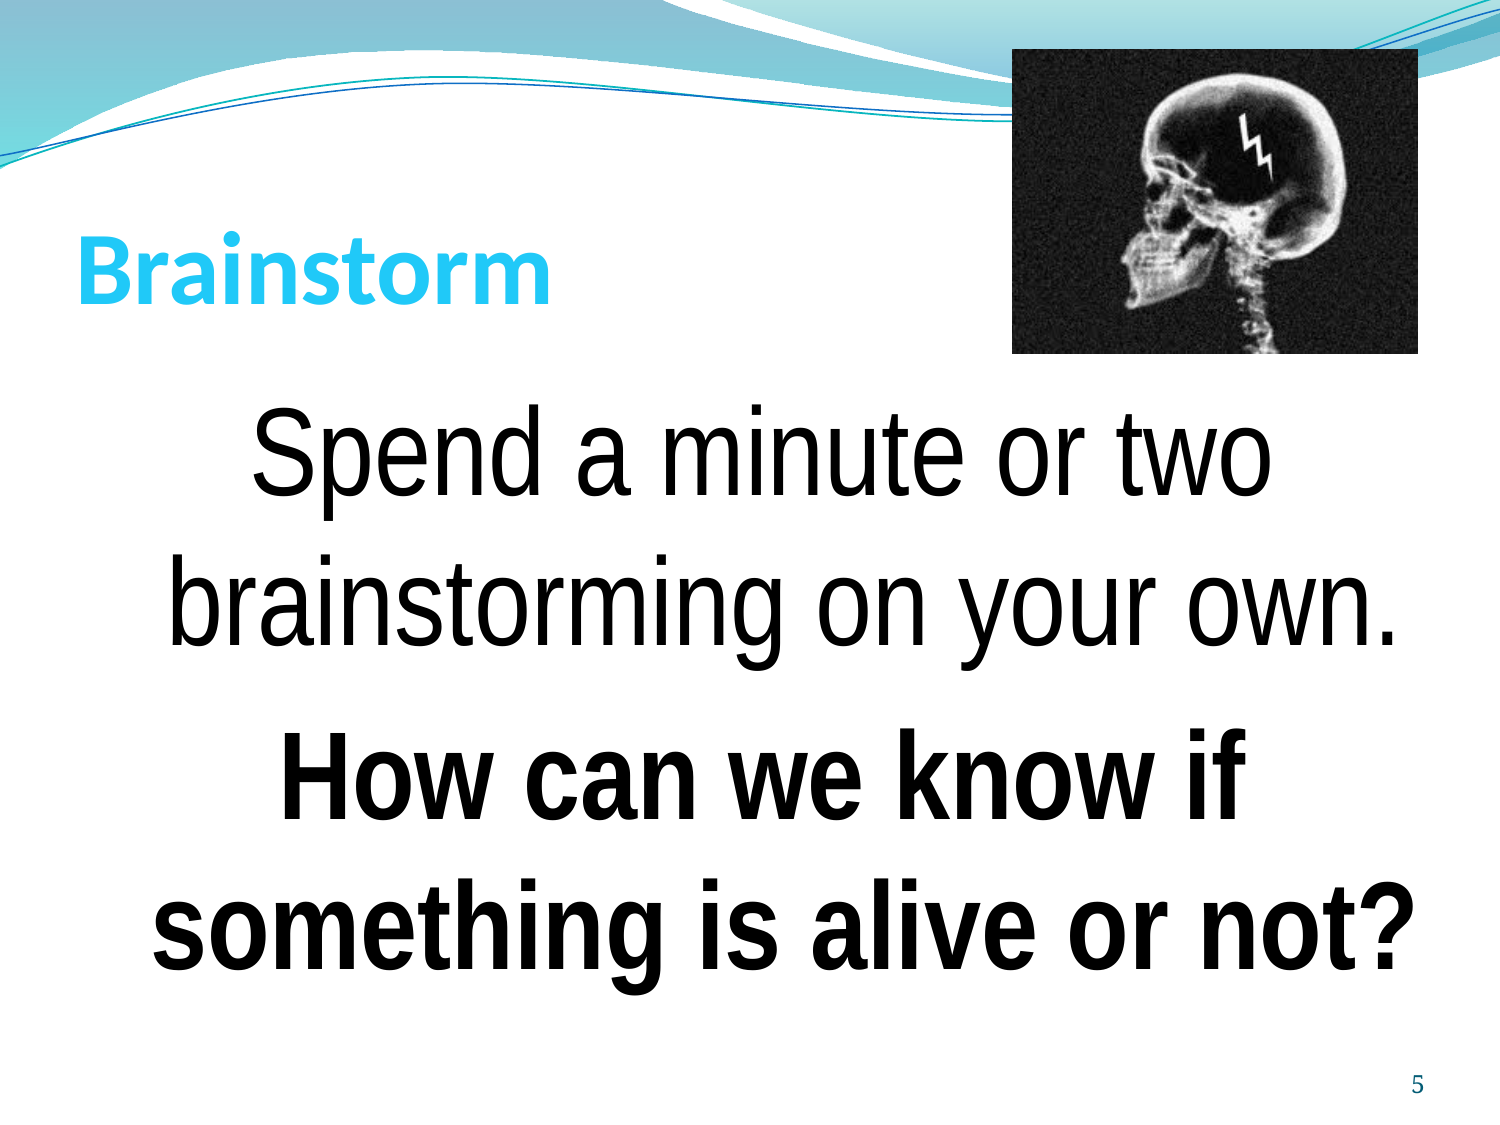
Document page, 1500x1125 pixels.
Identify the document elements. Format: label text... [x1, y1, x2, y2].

list Spend a minute or two brainstorming on your own. How can we know if something is alive or not? [87, 362, 1438, 1083]
title Brainstorm [74, 162, 676, 326]
slide_number 5 [1299, 1042, 1425, 1103]
picture [1012, 49, 1418, 354]
